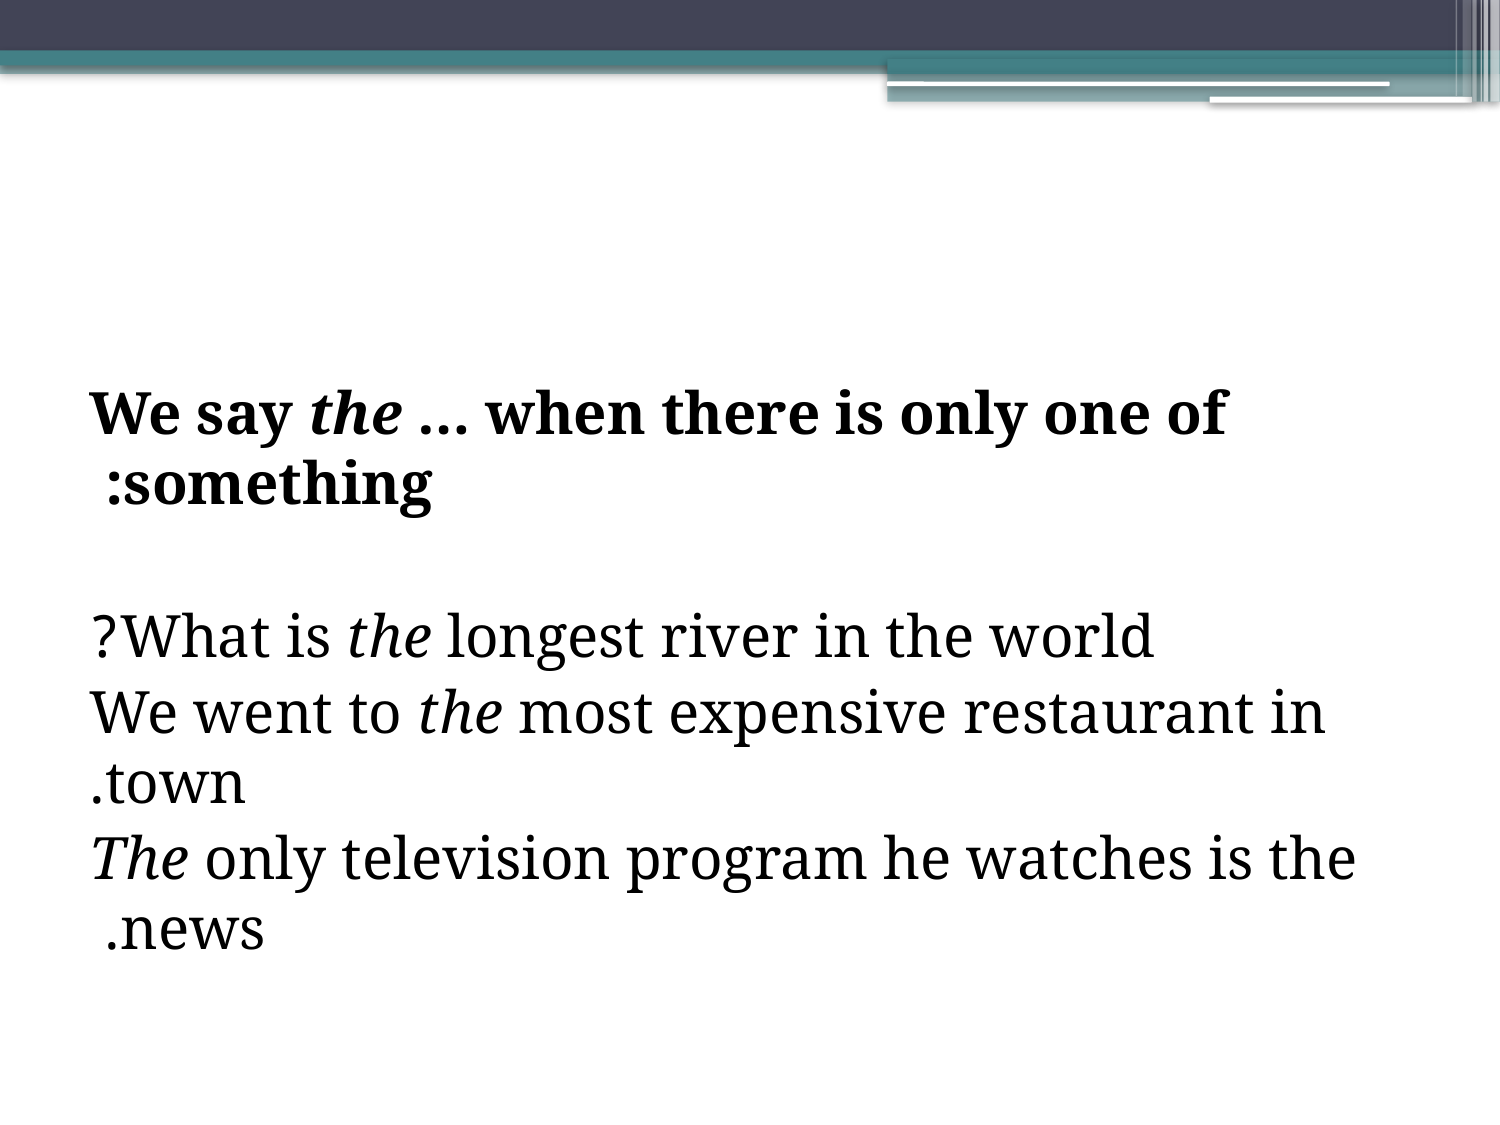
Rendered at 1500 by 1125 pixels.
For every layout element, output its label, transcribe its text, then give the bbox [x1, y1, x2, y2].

list We say the … when there is only one of something: What is the longest river in the world? We went to the most expensive restaurant in town. The only television program he watches is the news. [75, 368, 1425, 1079]
